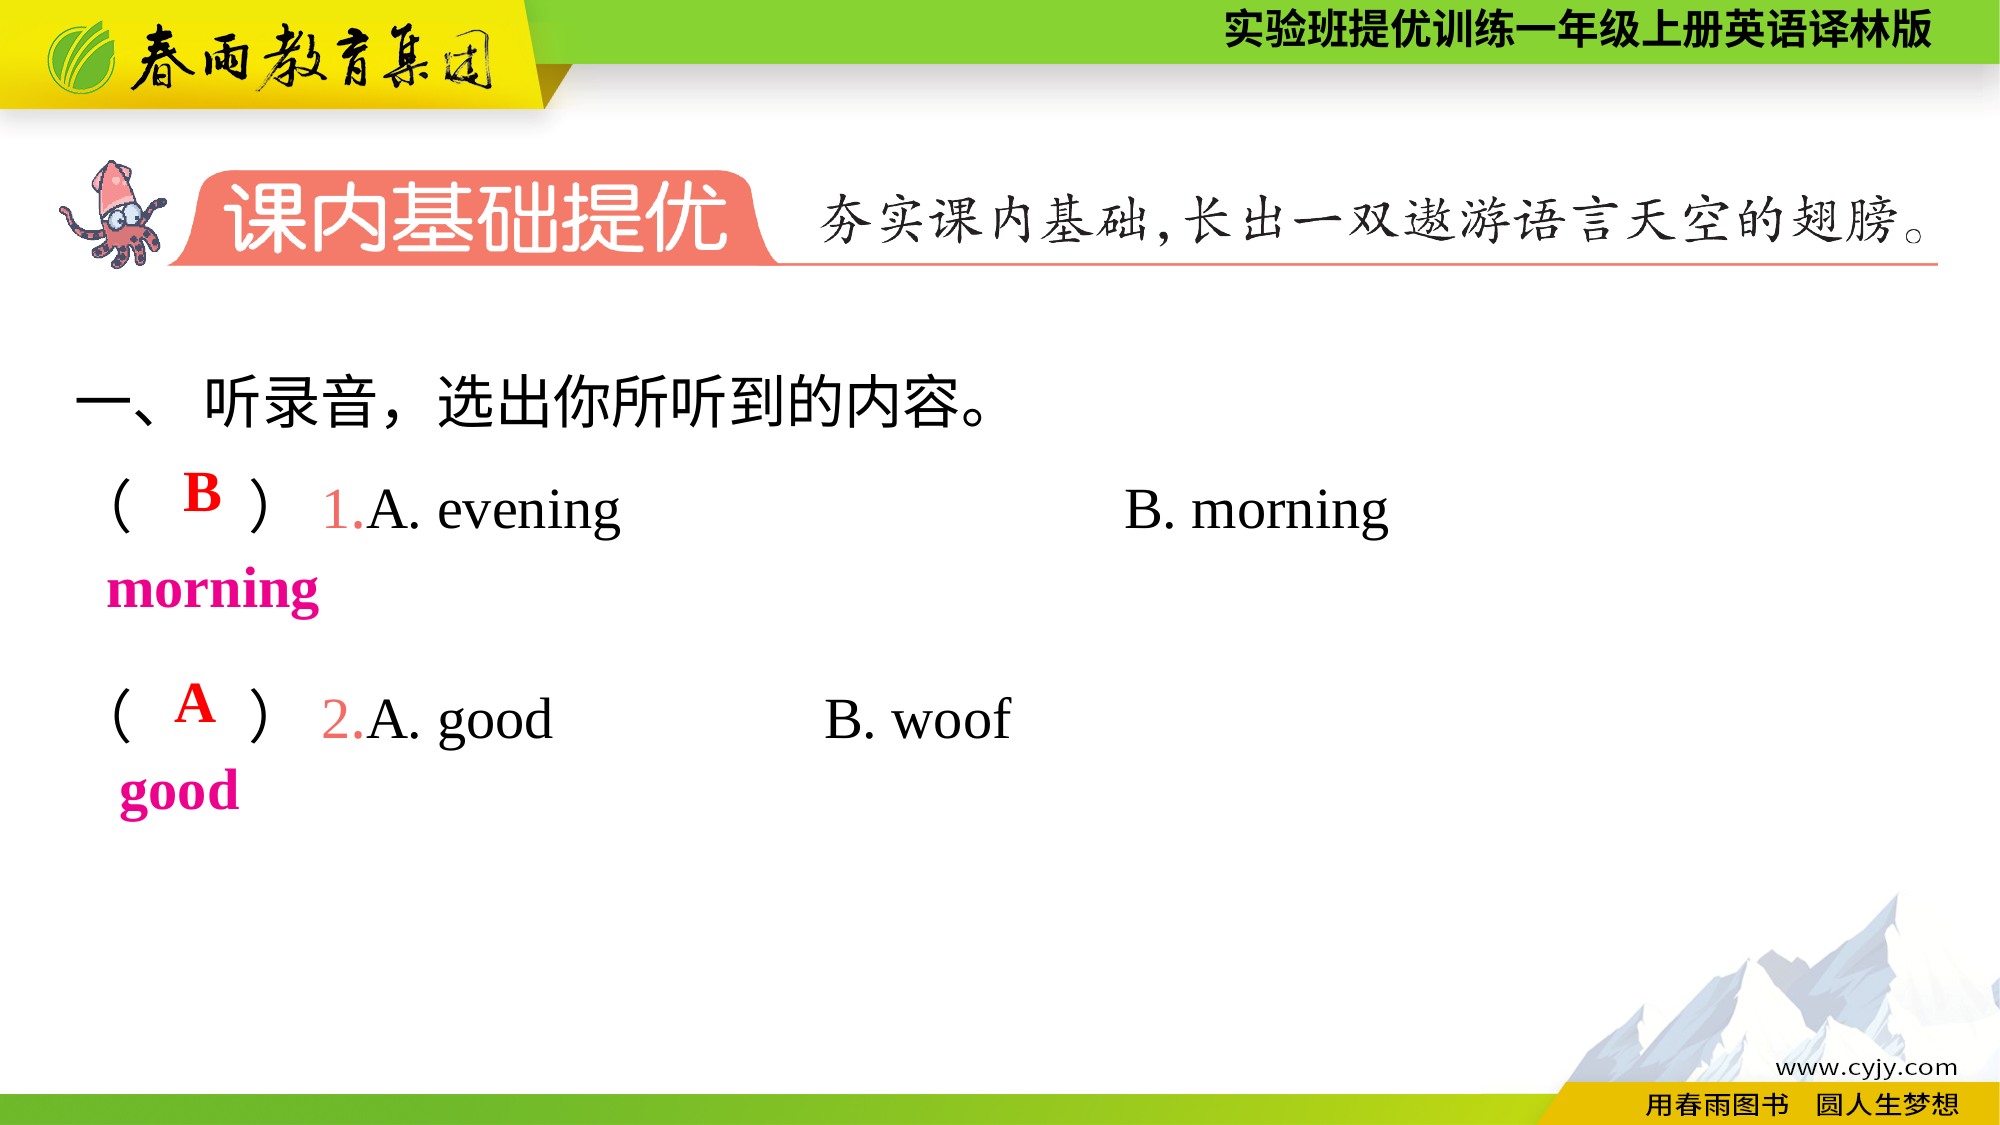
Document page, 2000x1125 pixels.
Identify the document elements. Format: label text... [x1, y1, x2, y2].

text_box good [104, 744, 255, 829]
text_box morning [91, 541, 336, 627]
text_box A [159, 656, 232, 742]
list 一、 听录音，选出你所听到的内容。 （ ）1.A. evening B. morning （ ）2.A. good B. woof [59, 323, 1944, 763]
picture [0, 0, 2000, 1125]
text_box B [168, 445, 238, 531]
